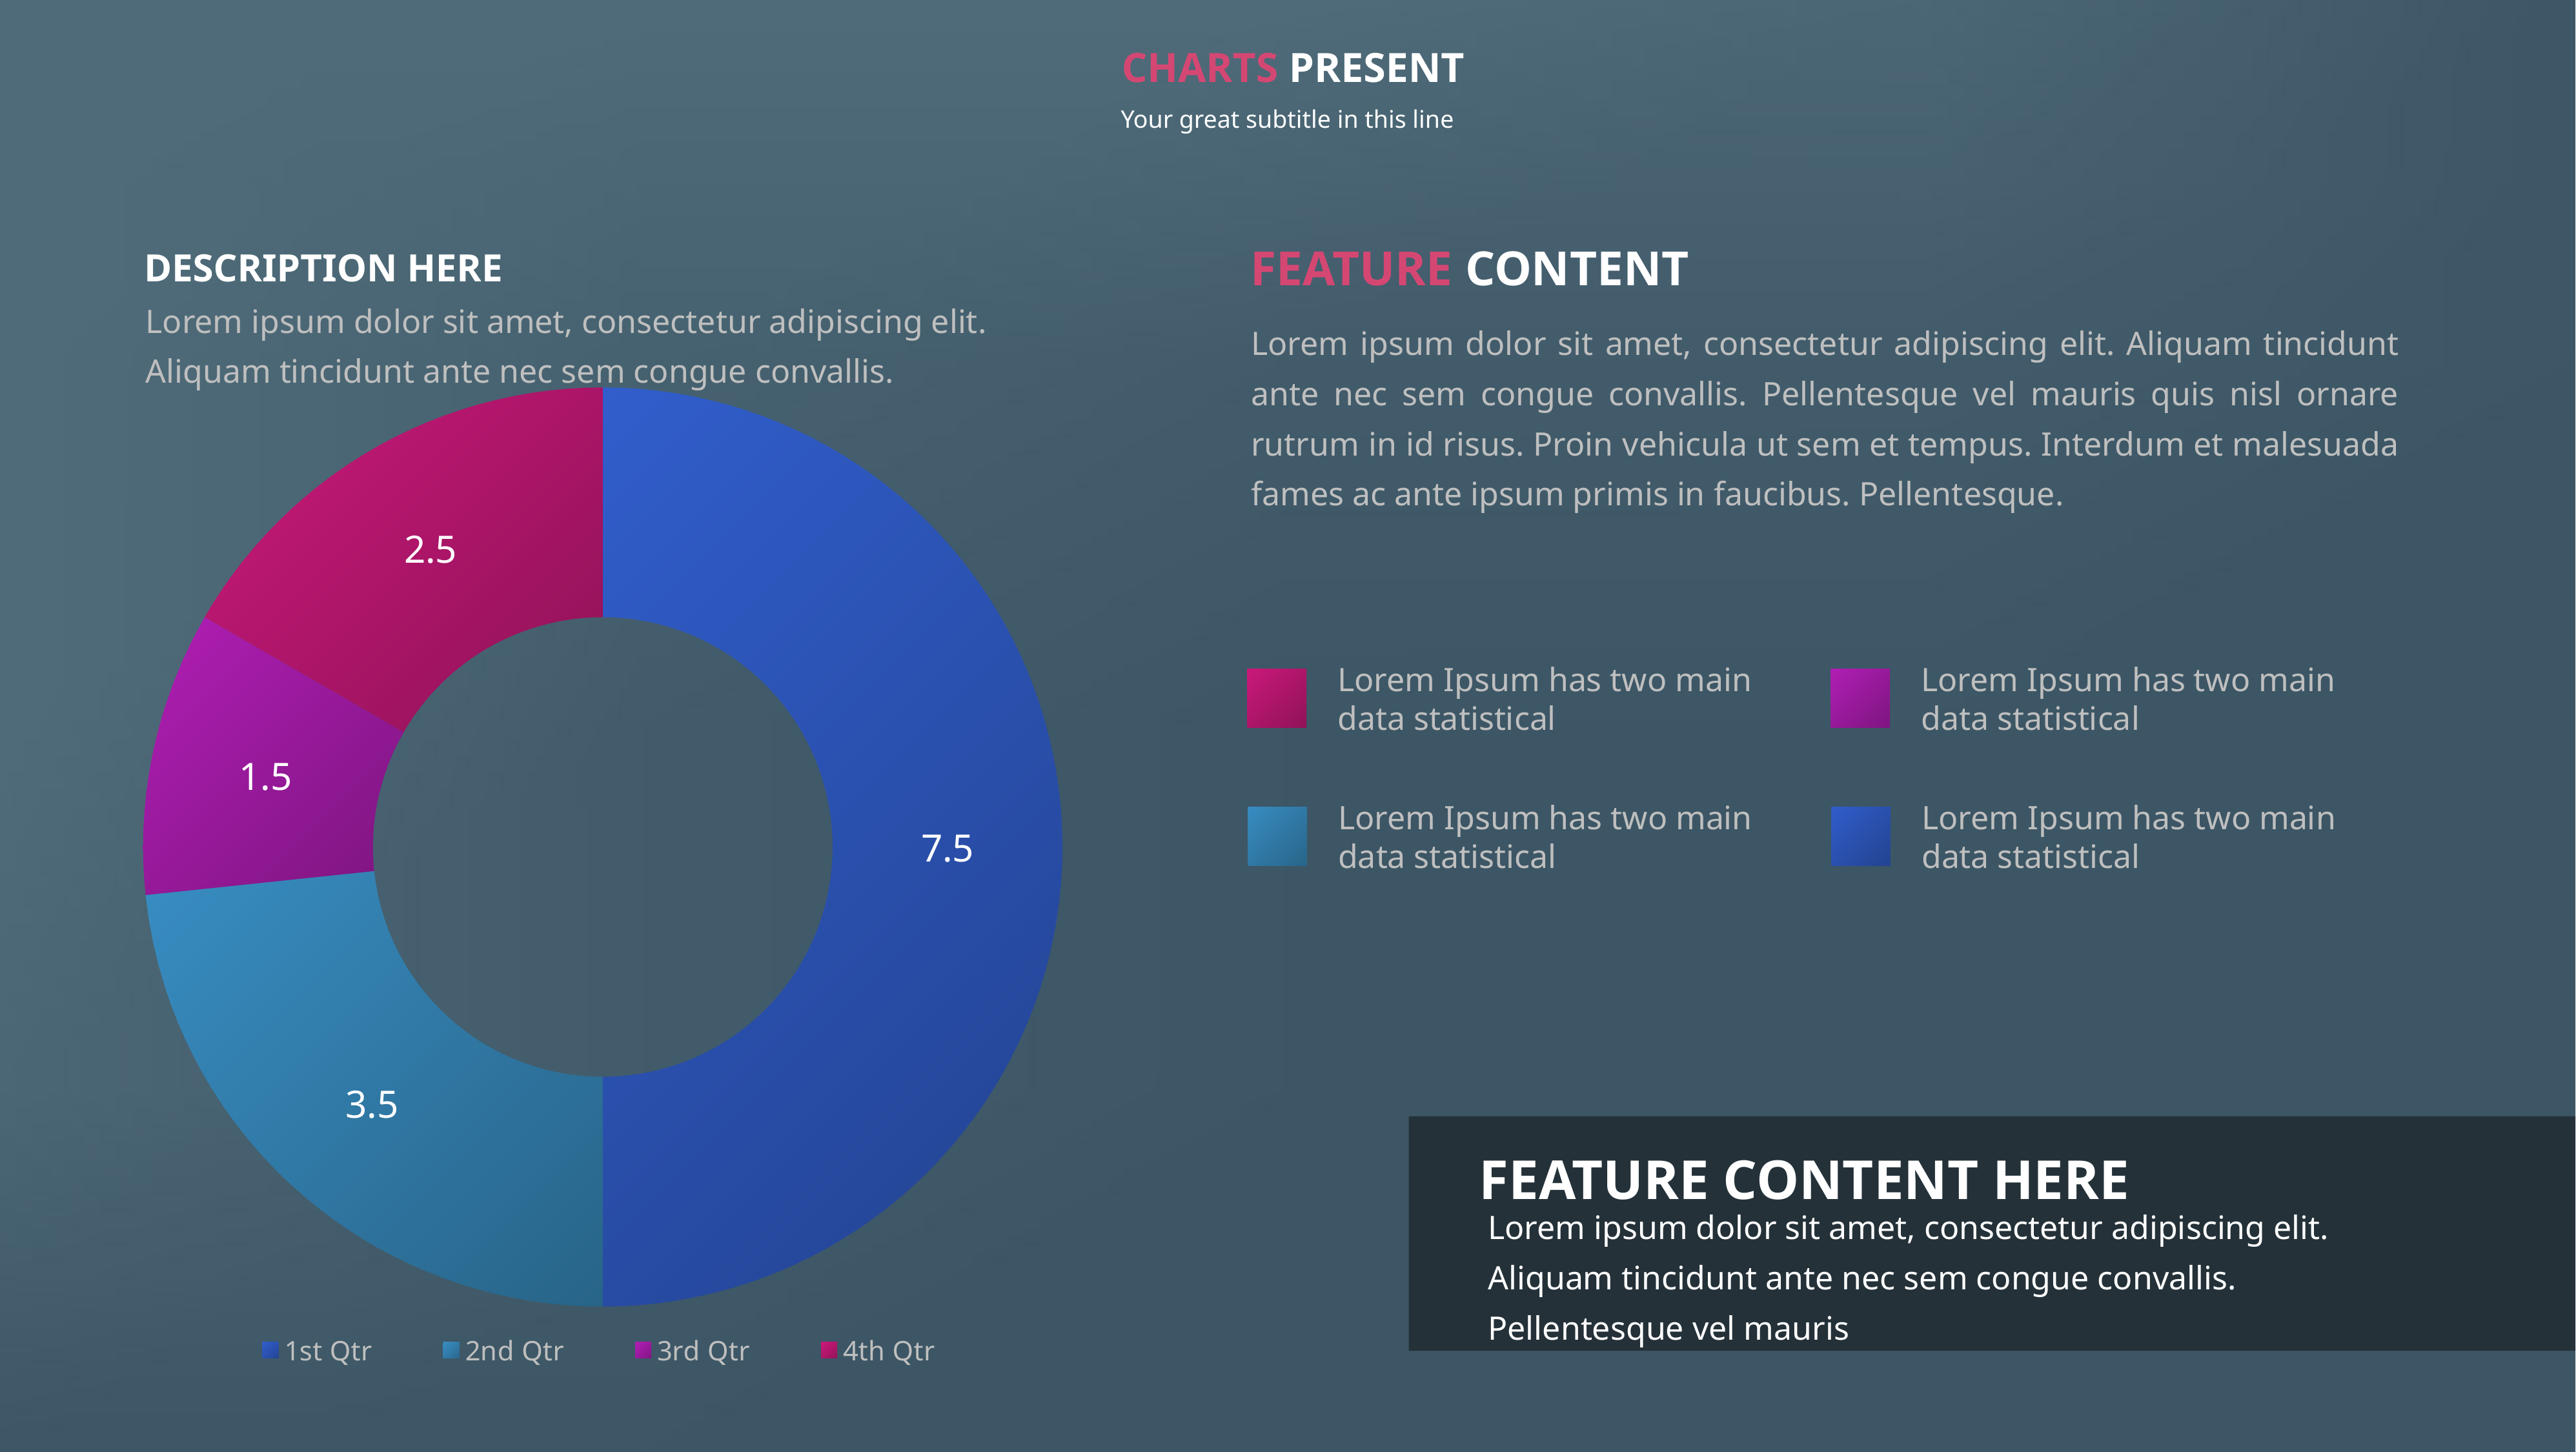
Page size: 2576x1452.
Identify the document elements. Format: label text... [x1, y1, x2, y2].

text_box [1246, 667, 1308, 729]
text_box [1408, 1116, 2576, 1351]
text_box [1829, 667, 1891, 729]
text_box Lorem Ipsum has two main data statistical [1315, 785, 1808, 887]
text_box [803, 32, 1783, 146]
text_box Lorem Ipsum has two main data statistical [1898, 647, 2377, 749]
chart [17, 367, 1189, 1382]
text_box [1224, 234, 2426, 527]
text_box [1246, 805, 1308, 867]
picture [0, 0, 2576, 1452]
text_box Lorem Ipsum has two main data statistical [1898, 785, 2377, 887]
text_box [119, 234, 1126, 404]
text_box [1830, 805, 1892, 867]
text_box Lorem Ipsum has two main data statistical [1314, 647, 1807, 749]
